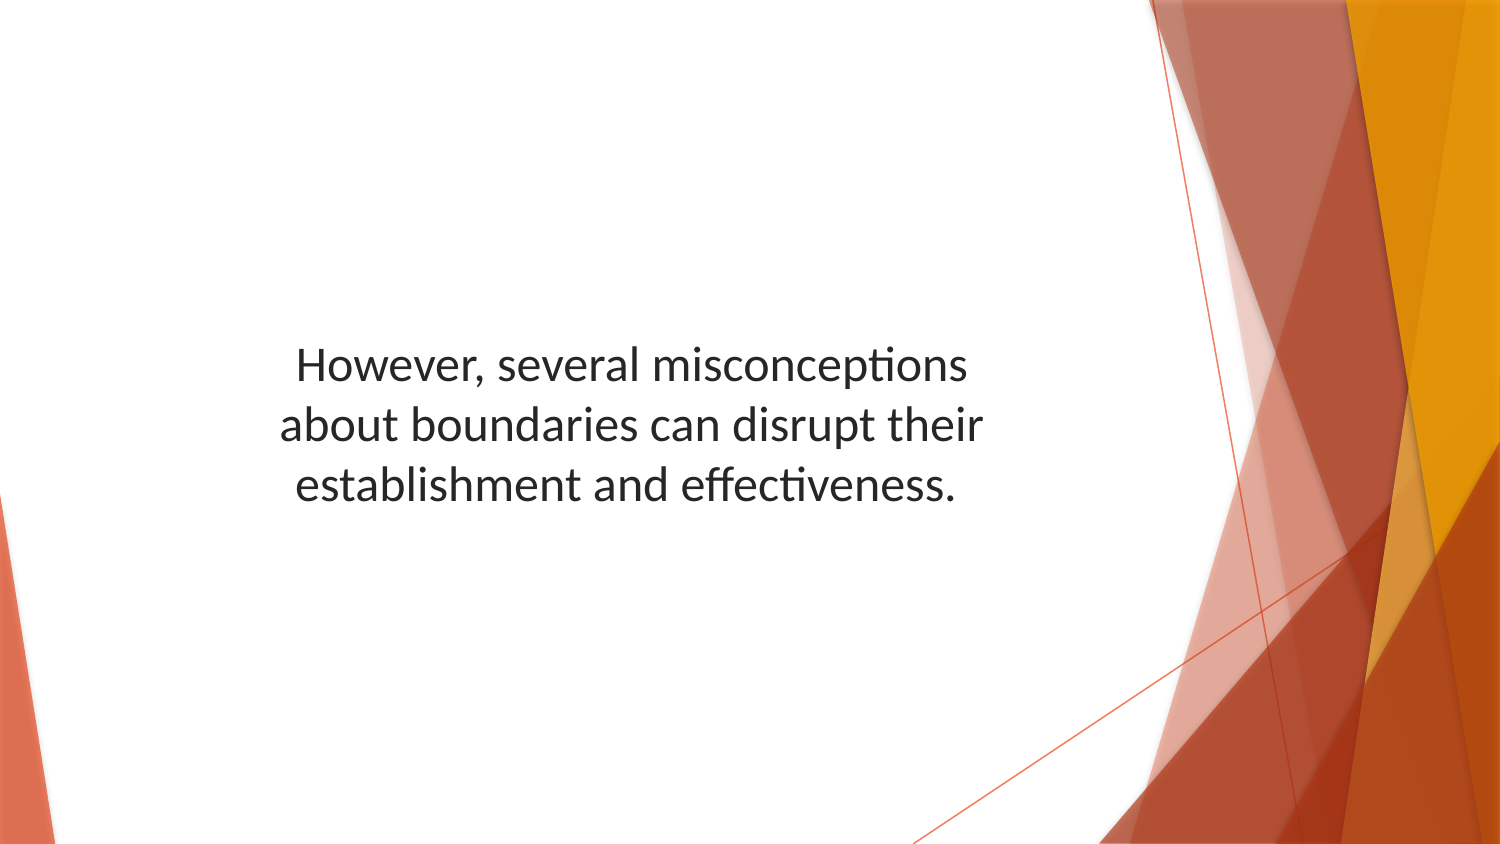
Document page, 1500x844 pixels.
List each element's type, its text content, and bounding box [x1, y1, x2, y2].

list However, several misconceptions about boundaries can disrupt their establishment and effectiveness. [230, 197, 1034, 647]
